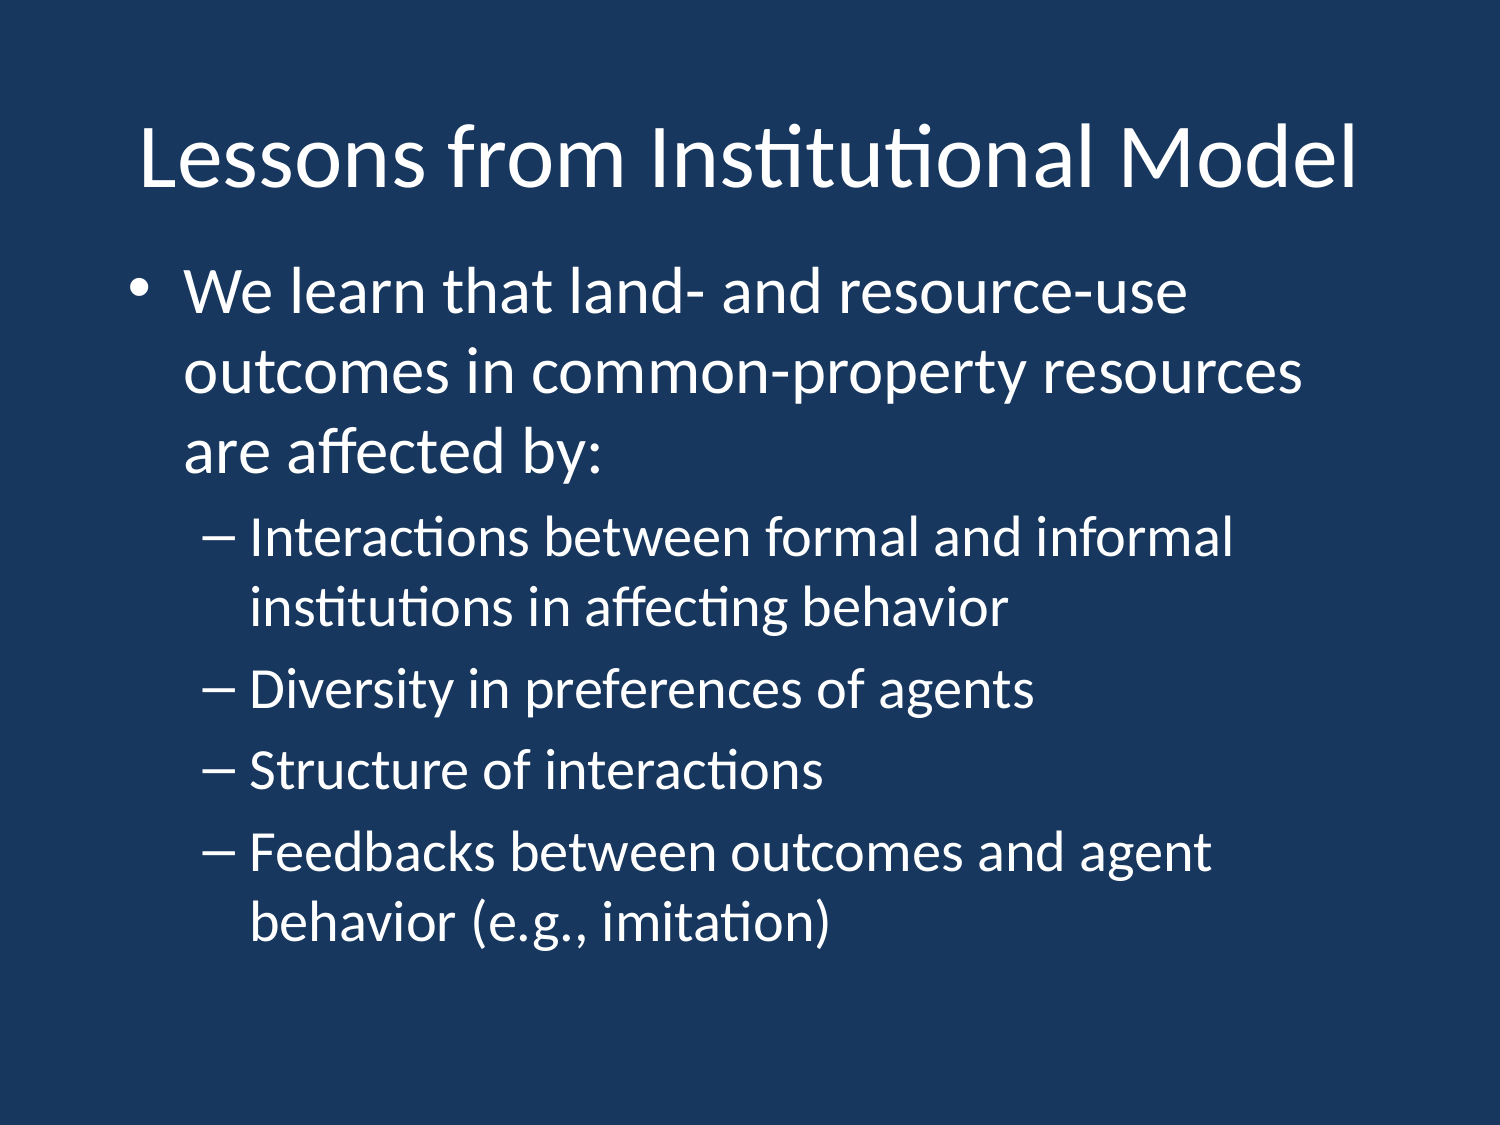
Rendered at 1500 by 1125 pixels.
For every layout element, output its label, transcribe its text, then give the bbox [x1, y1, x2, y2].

title Lessons from Institutional Model [75, 45, 1425, 256]
list We learn that land- and resource-use outcomes in common-property resources are affected by: Interactions between formal and informal institutions in affecting behavior Diversity in preferences of agents Structure of interactions Feedbacks between outcomes and agent behavior (e.g., imitation) [112, 239, 1388, 972]
